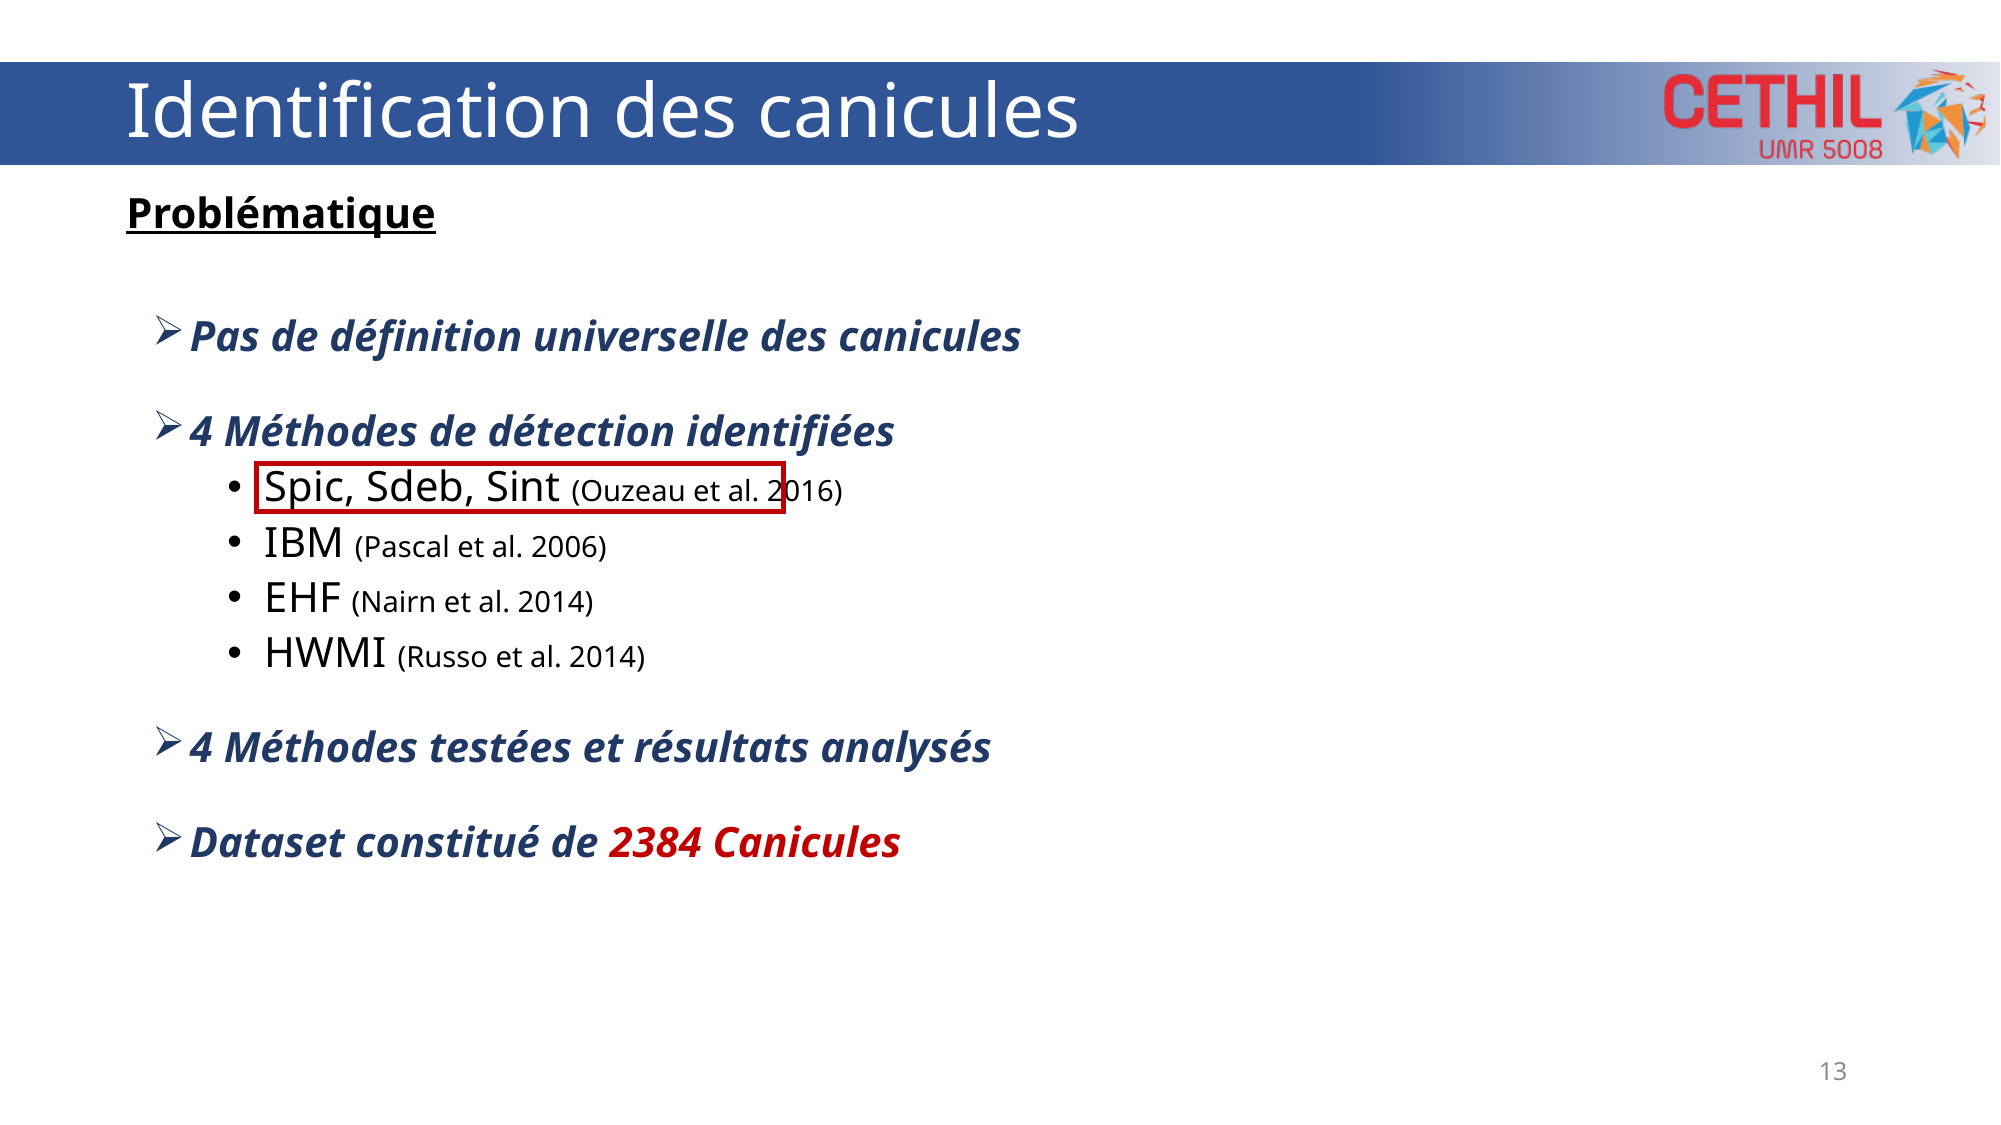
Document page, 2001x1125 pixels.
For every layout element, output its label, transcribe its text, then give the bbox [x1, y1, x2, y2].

title Identification des canicules [111, 42, 1937, 185]
list Pas de définition universelle des canicules 4 Méthodes de détection identifiées Spic, Sdeb, Sint (Ouzeau et al. 2016) IBM (Pascal et al. 2006) EHF (Nairn et al. 2014) HWMI (Russo et al. 2014) 4 Méthodes testées et résultats analysés Dataset constitué de 2384 Canicules [137, 307, 1863, 1014]
list Problématique [111, 184, 1935, 267]
text_box [256, 462, 784, 513]
slide_number 13 [1412, 1042, 1863, 1103]
